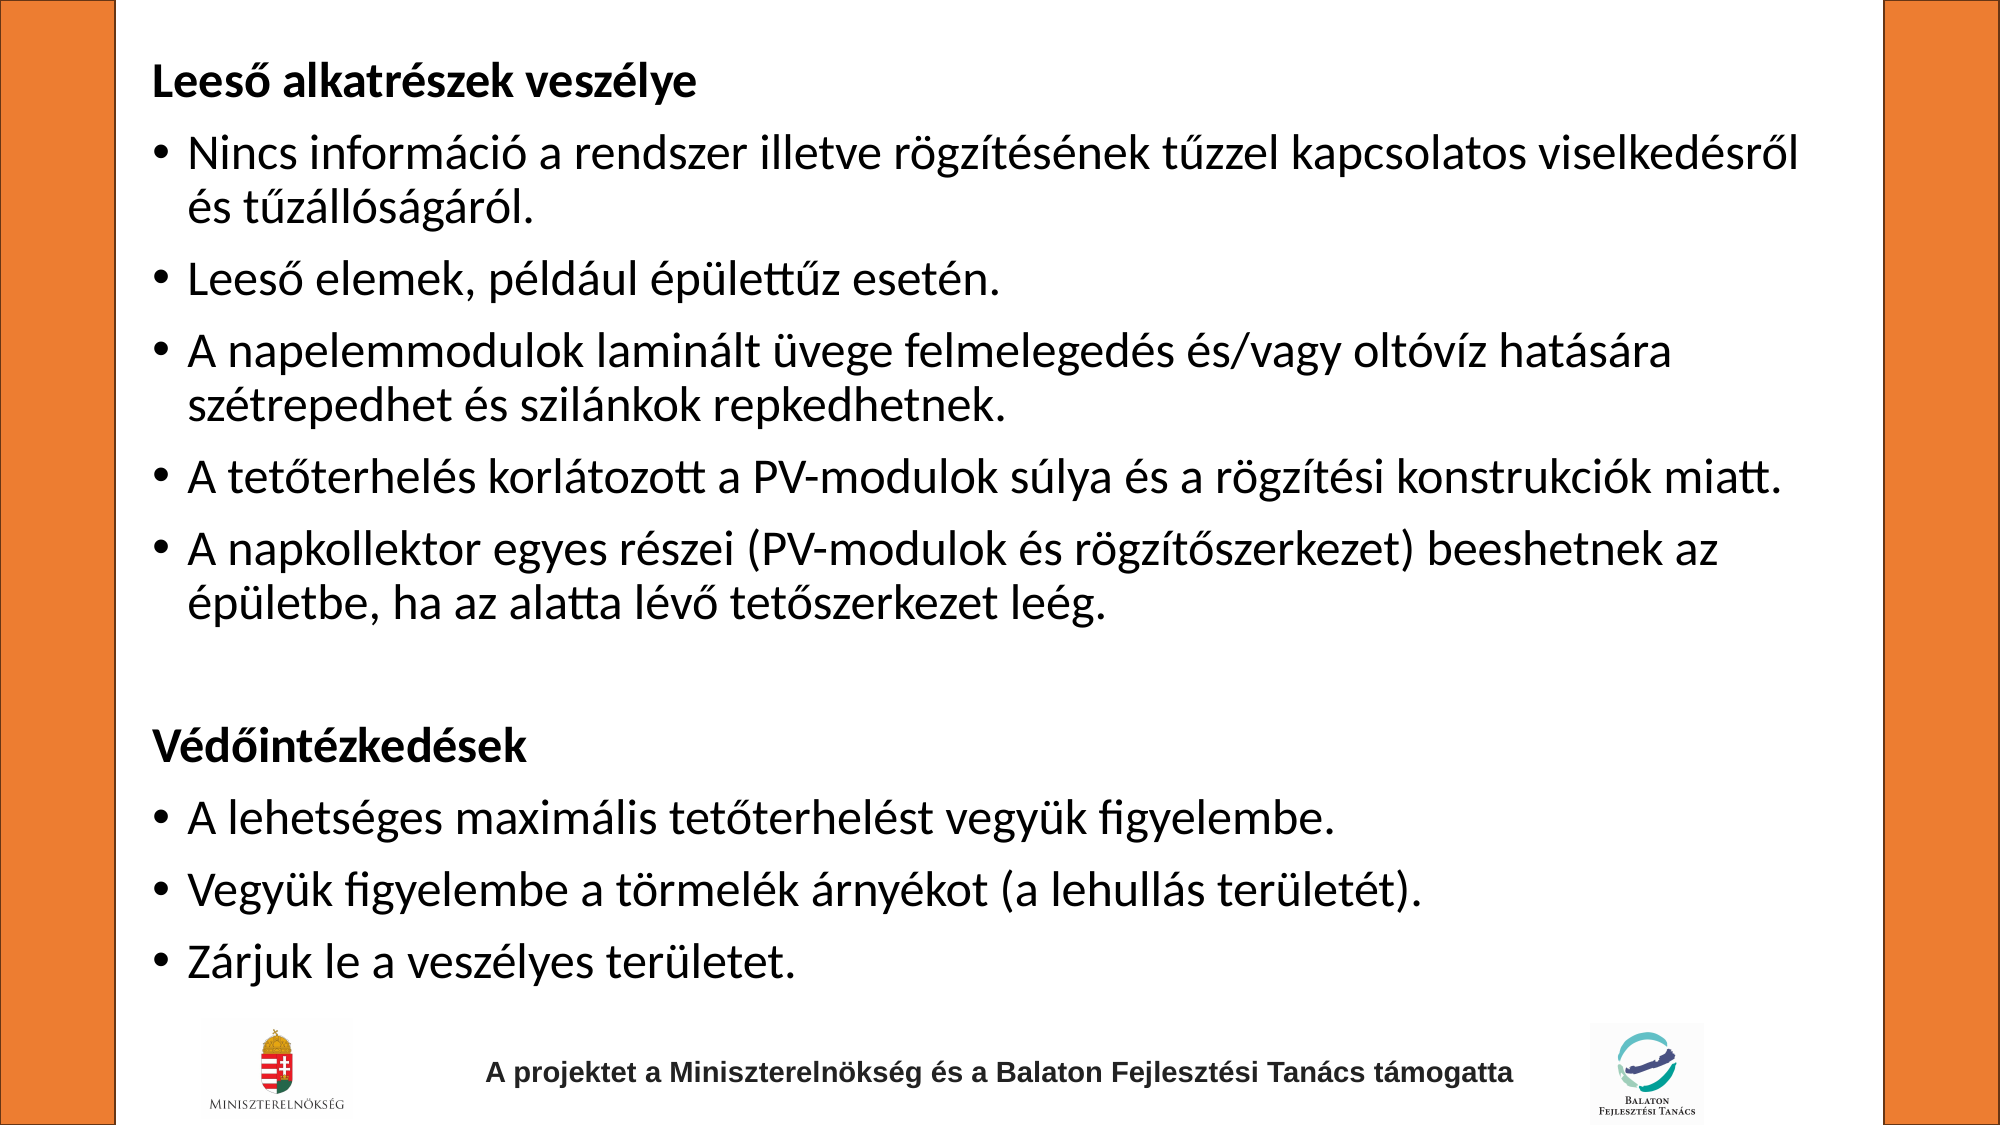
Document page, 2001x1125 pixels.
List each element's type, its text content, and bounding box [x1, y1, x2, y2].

picture [1590, 1023, 1704, 1125]
picture [201, 1018, 353, 1119]
list Leeső alkatrészek veszélye Nincs információ a rendszer illetve rögzítésének tűzzel kapcsolatos viselkedésről és tűzállóságáról. Leeső elemek, például épülettűz esetén. A napelemmodulok laminált üvege felmelegedés és/vagy oltóvíz hatására szétrepedhet és szilánkok repkedhetnek. A tetőterhelés korlátozott a PV-modulok súlya és a rögzítési konstrukciók miatt. A napkollektor egyes részei (PV-modulok és rögzítőszerkezet) beeshetnek az épületbe, ha az alatta lévő tetőszerkezet leég. Védőintézkedések A lehetséges maximális tetőterhelést vegyük figyelembe. Vegyük figyelembe a törmelék árnyékot (a lehullás területét). Zárjuk le a veszélyes területet. [137, 47, 1863, 1014]
